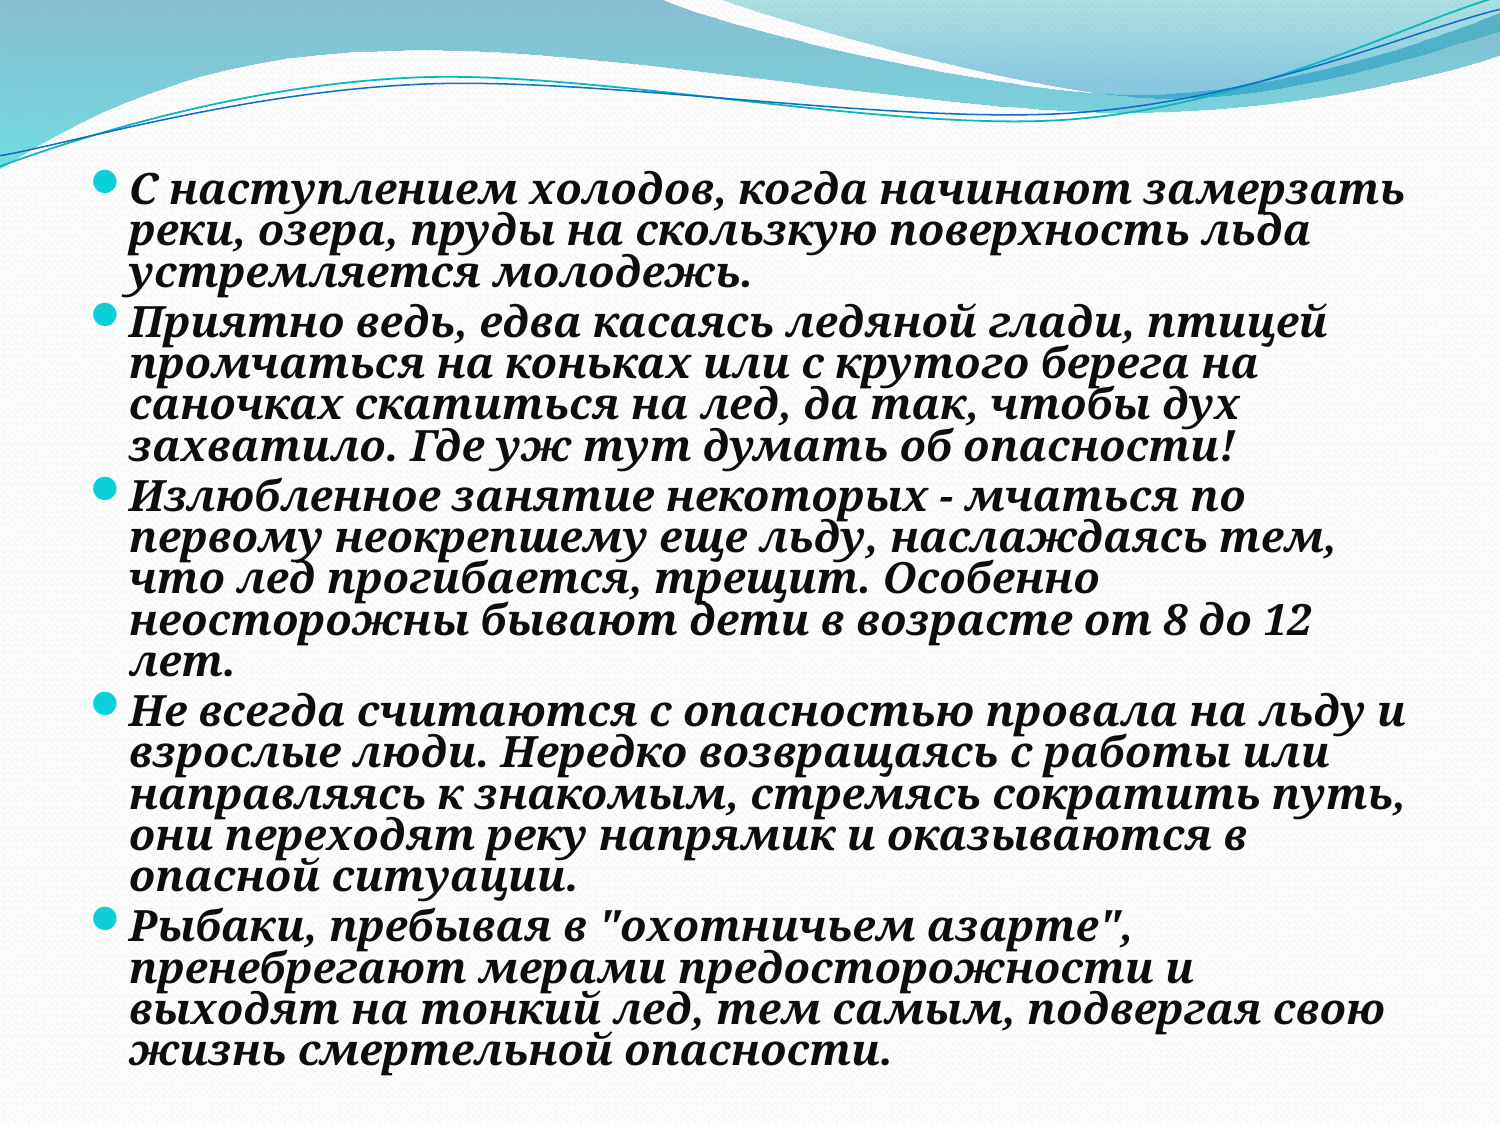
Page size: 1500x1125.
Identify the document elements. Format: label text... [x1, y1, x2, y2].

list С наступлением холодов, когда начинают замерзать реки, озера, пруды на скользкую поверхность льда устремляется молодежь. Приятно ведь, едва касаясь ледяной глади, птицей промчаться на коньках или с крутого берега на саночках скатиться на лед, да так, чтобы дух захватило. Где уж тут думать об опасности! Излюбленное занятие некоторых - мчаться по первому неокрепшему еще льду, наслаждаясь тем, что лед прогибается, трещит. Особенно неосторожны бывают дети в возрасте от 8 до 12 лет. Не всегда считаются с опасностью провала на льду и взрослые люди. Нередко возвращаясь с работы или направляясь к знакомым, стремясь сократить путь, они переходят реку напрямик и оказываются в опасной ситуации. Рыбаки, пребывая в "охотничьем азарте", пренебрегают мерами предосторожности и выходят на тонкий лед, тем самым, подвергая свою жизнь смертельной опасности. [75, 164, 1425, 1102]
